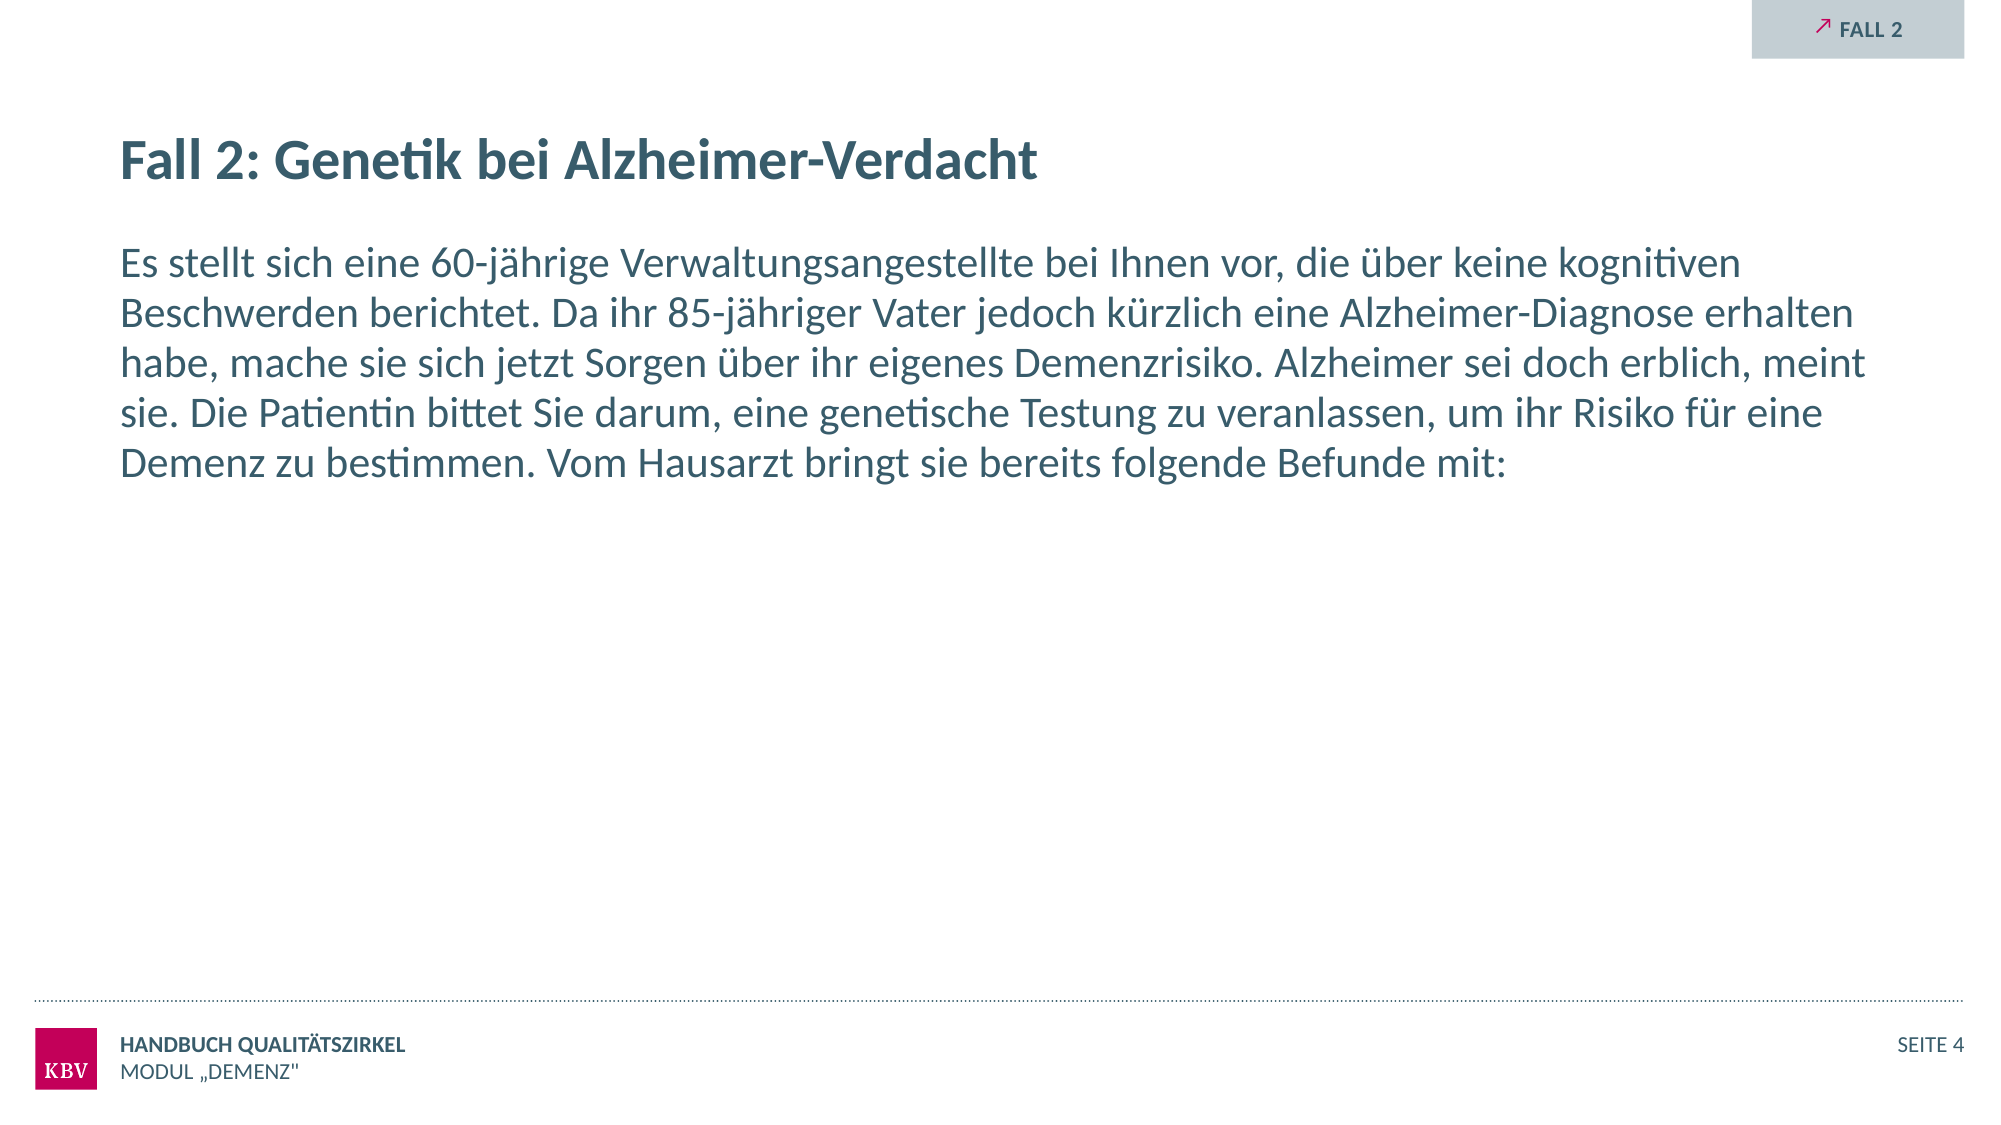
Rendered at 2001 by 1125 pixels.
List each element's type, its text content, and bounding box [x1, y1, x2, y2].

footer Handbuch Qualitätszirkel [120, 1030, 1668, 1057]
list Fall 2 [1751, 0, 1965, 59]
list Es stellt sich eine 60-jährige Verwaltungsangestellte bei Ihnen vor, die über keine kognitiven Beschwerden berichtet. Da ihr 85-jähriger Vater jedoch kürzlich eine Alzheimer-Diagnose erhalten habe, mache sie sich jetzt Sorgen über ihr eigenes Demenzrisiko. Alzheimer sei doch erblich, meint sie. Die Patientin bittet Sie darum, eine genetische Testung zu veranlassen, um ihr Risiko für eine Demenz zu bestimmen. Vom Hausarzt bringt sie bereits folgende Befunde mit: [120, 237, 1880, 945]
title Fall 2: Genetik bei Alzheimer-Verdacht [120, 129, 1880, 201]
slide_number Seite 4 [1787, 1030, 1965, 1057]
slide_number Modul „Demenz" [120, 1057, 1668, 1084]
